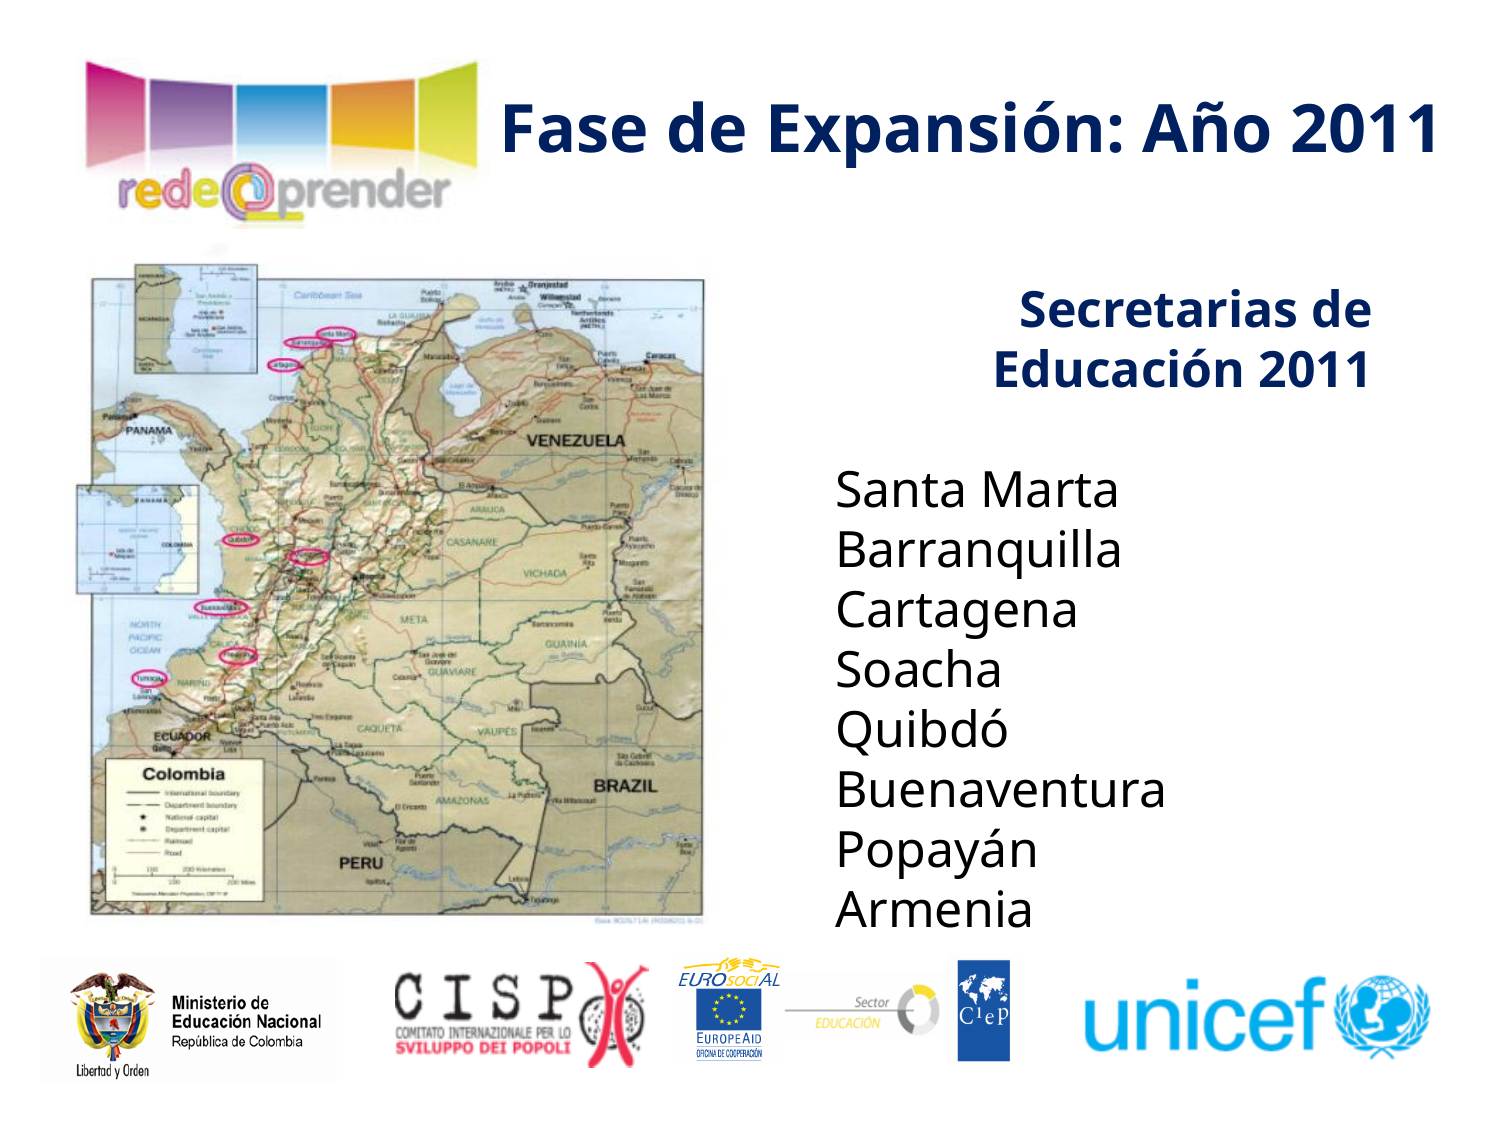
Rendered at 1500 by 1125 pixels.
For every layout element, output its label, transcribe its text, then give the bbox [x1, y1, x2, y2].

text_box Secretarias de Educación 2011 Santa Marta Barranquilla Cartagena Soacha Quibdó Buenaventura Popayán Armenia [820, 210, 1388, 1005]
picture [76, 42, 491, 230]
text_box Fase de Expansión: Año 2011 [495, 78, 1459, 173]
picture [41, 956, 337, 1083]
picture [1080, 965, 1432, 1064]
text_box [395, 952, 1022, 1068]
picture [64, 243, 727, 941]
